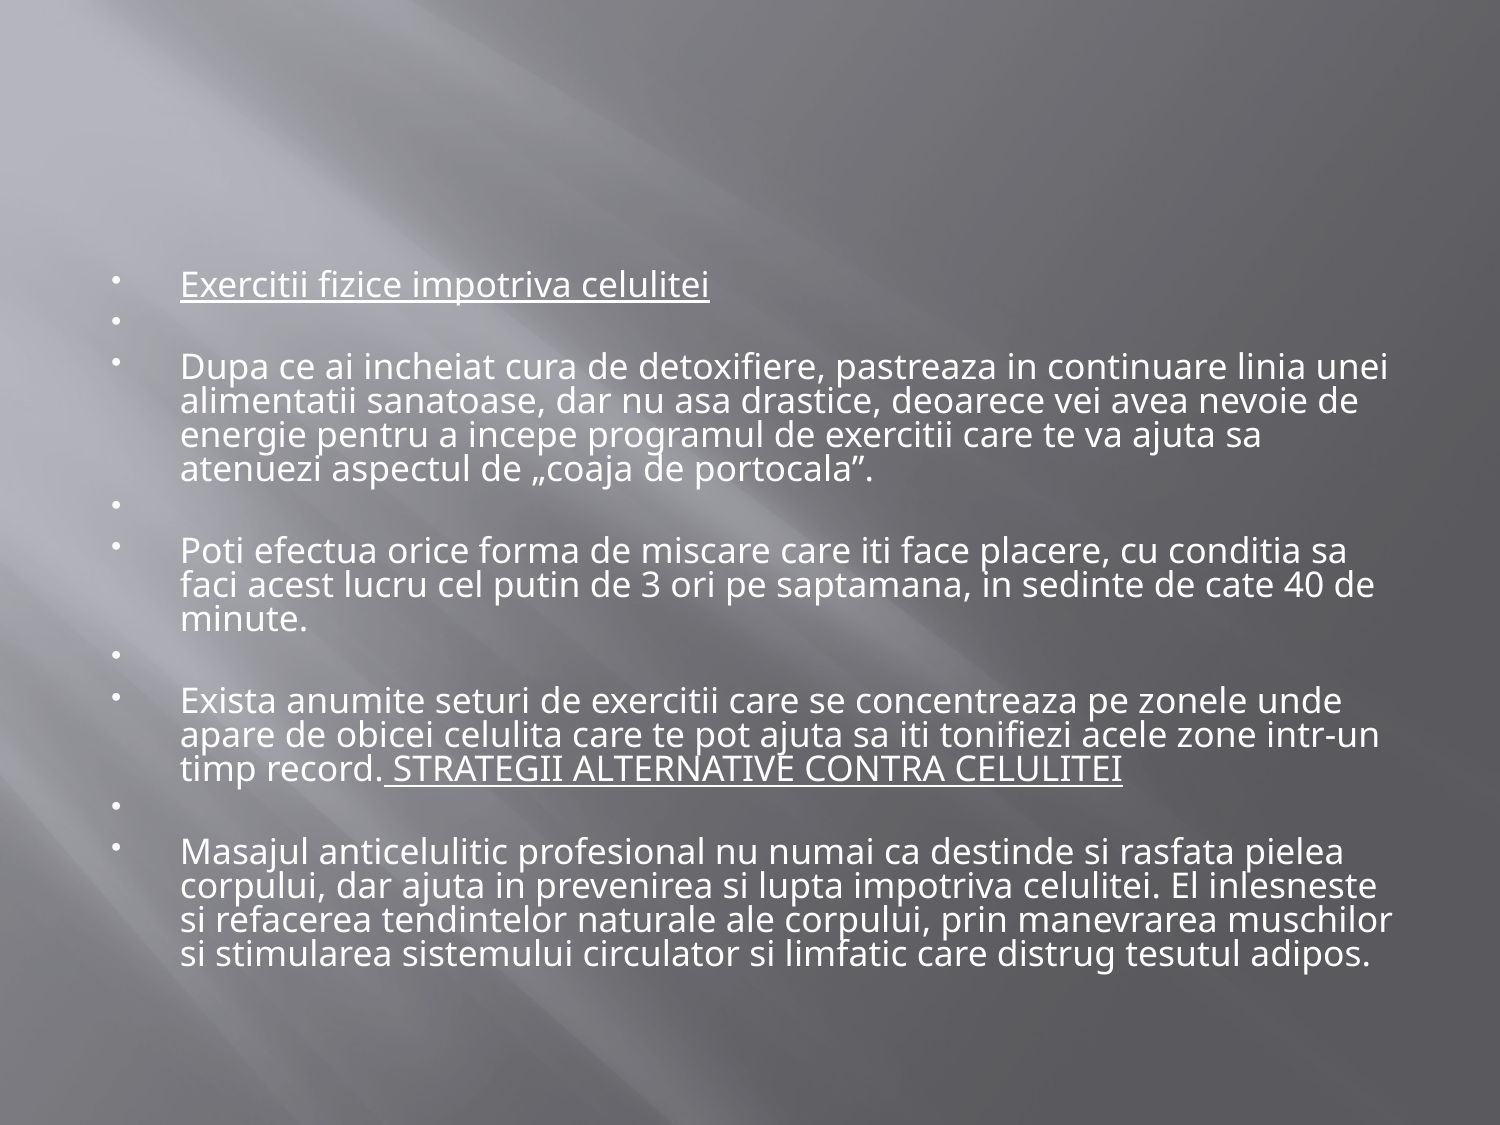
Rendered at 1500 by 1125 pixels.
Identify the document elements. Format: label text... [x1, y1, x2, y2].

list Exercitii fizice impotriva celulitei Dupa ce ai incheiat cura de detoxifiere, pastreaza in continuare linia unei alimentatii sanatoase, dar nu asa drastice, deoarece vei avea nevoie de energie pentru a incepe programul de exercitii care te va ajuta sa atenuezi aspectul de „coaja de portocala”. Poti efectua orice forma de miscare care iti face placere, cu conditia sa faci acest lucru cel putin de 3 ori pe saptamana, in sedinte de cate 40 de minute. Exista anumite seturi de exercitii care se concentreaza pe zonele unde apare de obicei celulita care te pot ajuta sa iti tonifiezi acele zone intr-un timp record. STRATEGII ALTERNATIVE CONTRA CELULITEI Masajul anticelulitic profesional nu numai ca destinde si rasfata pielea corpului, dar ajuta in prevenirea si lupta impotriva celulitei. El inlesneste si refacerea tendintelor naturale ale corpului, prin manevrarea muschilor si stimularea sistemului circulator si limfatic care distrug tesutul adipos. [74, 262, 1426, 1036]
